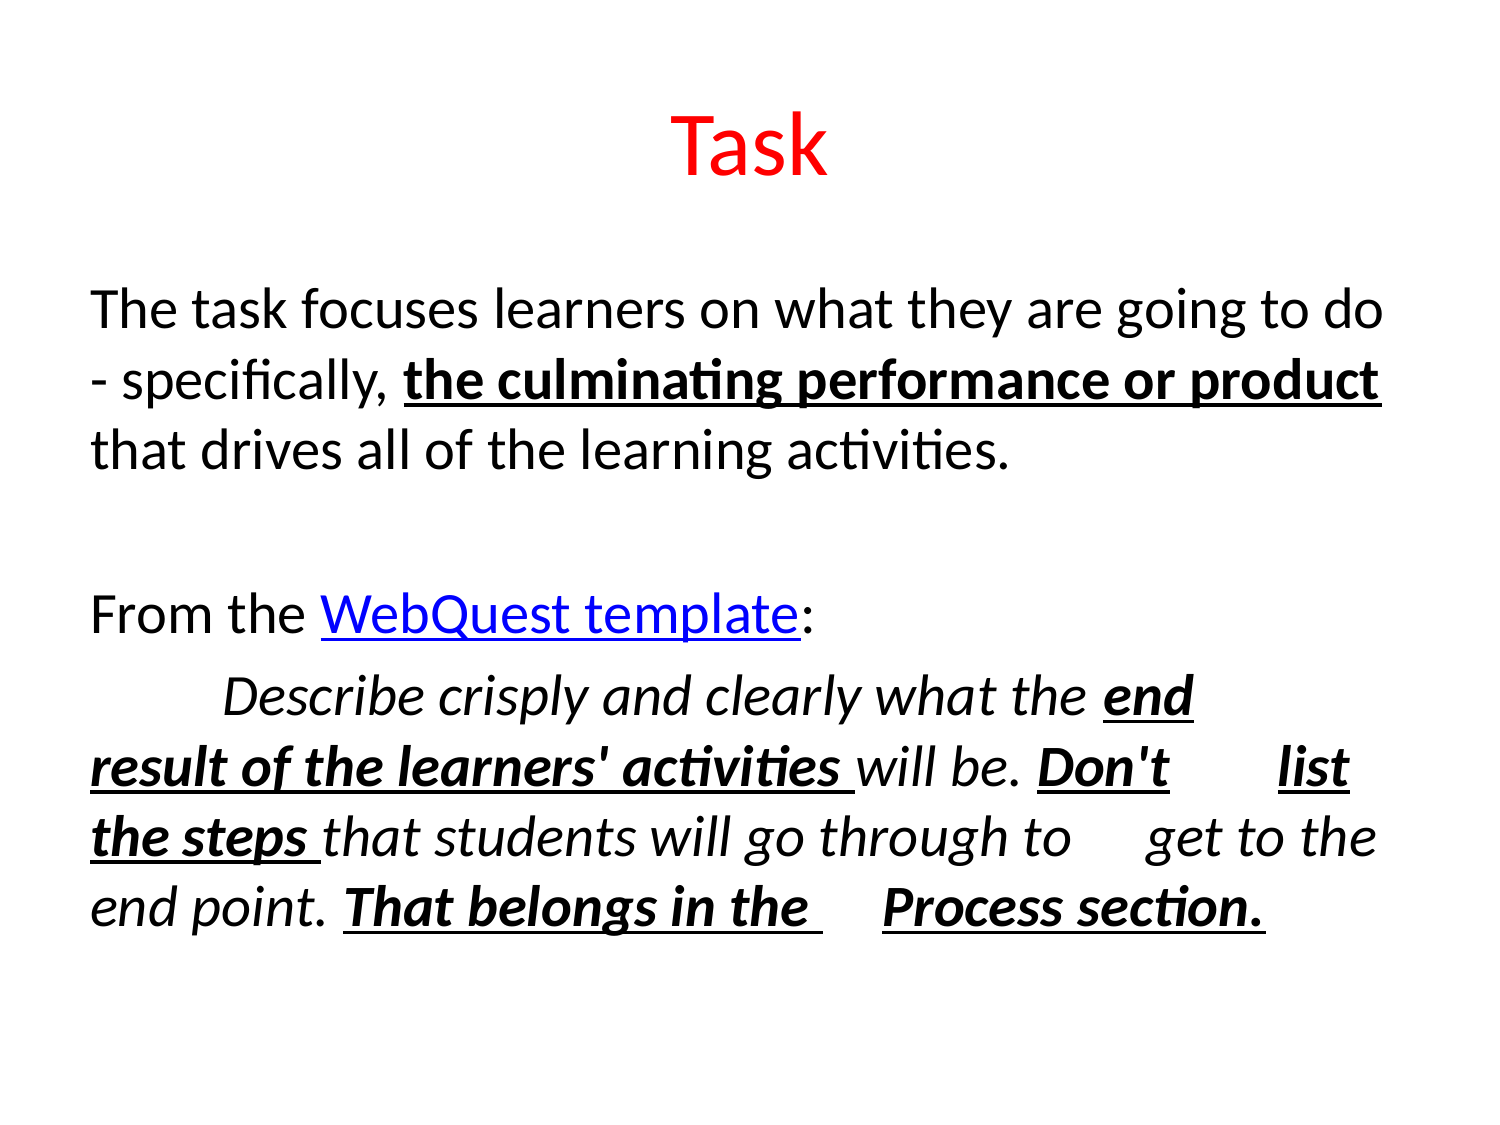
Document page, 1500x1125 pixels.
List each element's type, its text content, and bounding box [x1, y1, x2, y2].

title Task [75, 45, 1425, 233]
list The task focuses learners on what they are going to do - specifically, the culminating performance or product that drives all of the learning activities. From the WebQuest template: Describe crisply and clearly what the end result of the learners' activities will be. Don't list the steps that students will go through to get to the end point. That belongs in the Process section. [75, 262, 1425, 1005]
